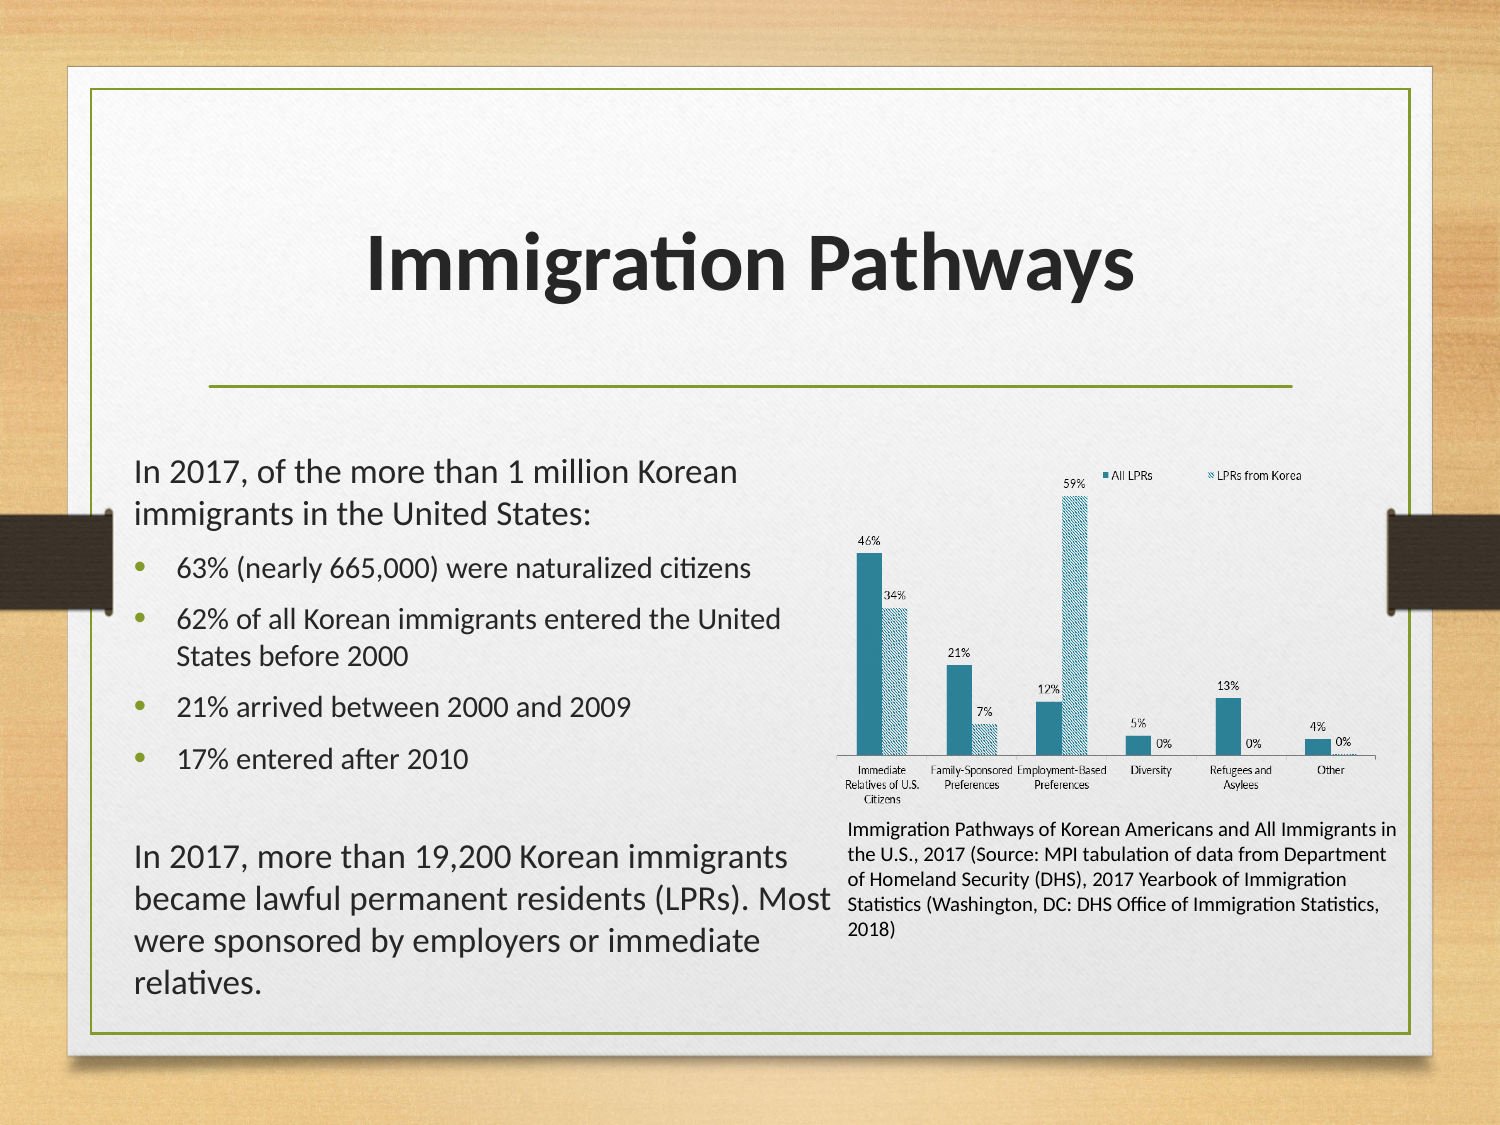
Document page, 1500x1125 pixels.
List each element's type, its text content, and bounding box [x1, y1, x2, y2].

picture [0, 0, 1500, 1125]
title Immigration Pathways [193, 150, 1309, 365]
text_box Immigration Pathways of Korean Americans and All Immigrants in the U.S., 2017 (Source: MPI tabulation of data from Department of Homeland Security (DHS), 2017 Yearbook of Immigration Statistics (Washington, DC: DHS Office of Immigration Statistics, 2018) [832, 808, 1415, 948]
list In 2017, of the more than 1 million Korean immigrants in the United States: 63% (nearly 665,000) were naturalized citizens 62% of all Korean immigrants entered the United States before 2000 21% arrived between 2000 and 2009 17% entered after 2010 In 2017, more than 19,200 Korean immigrants became lawful permanent residents (LPRs). Most were sponsored by employers or immediate relatives. [119, 441, 850, 1016]
